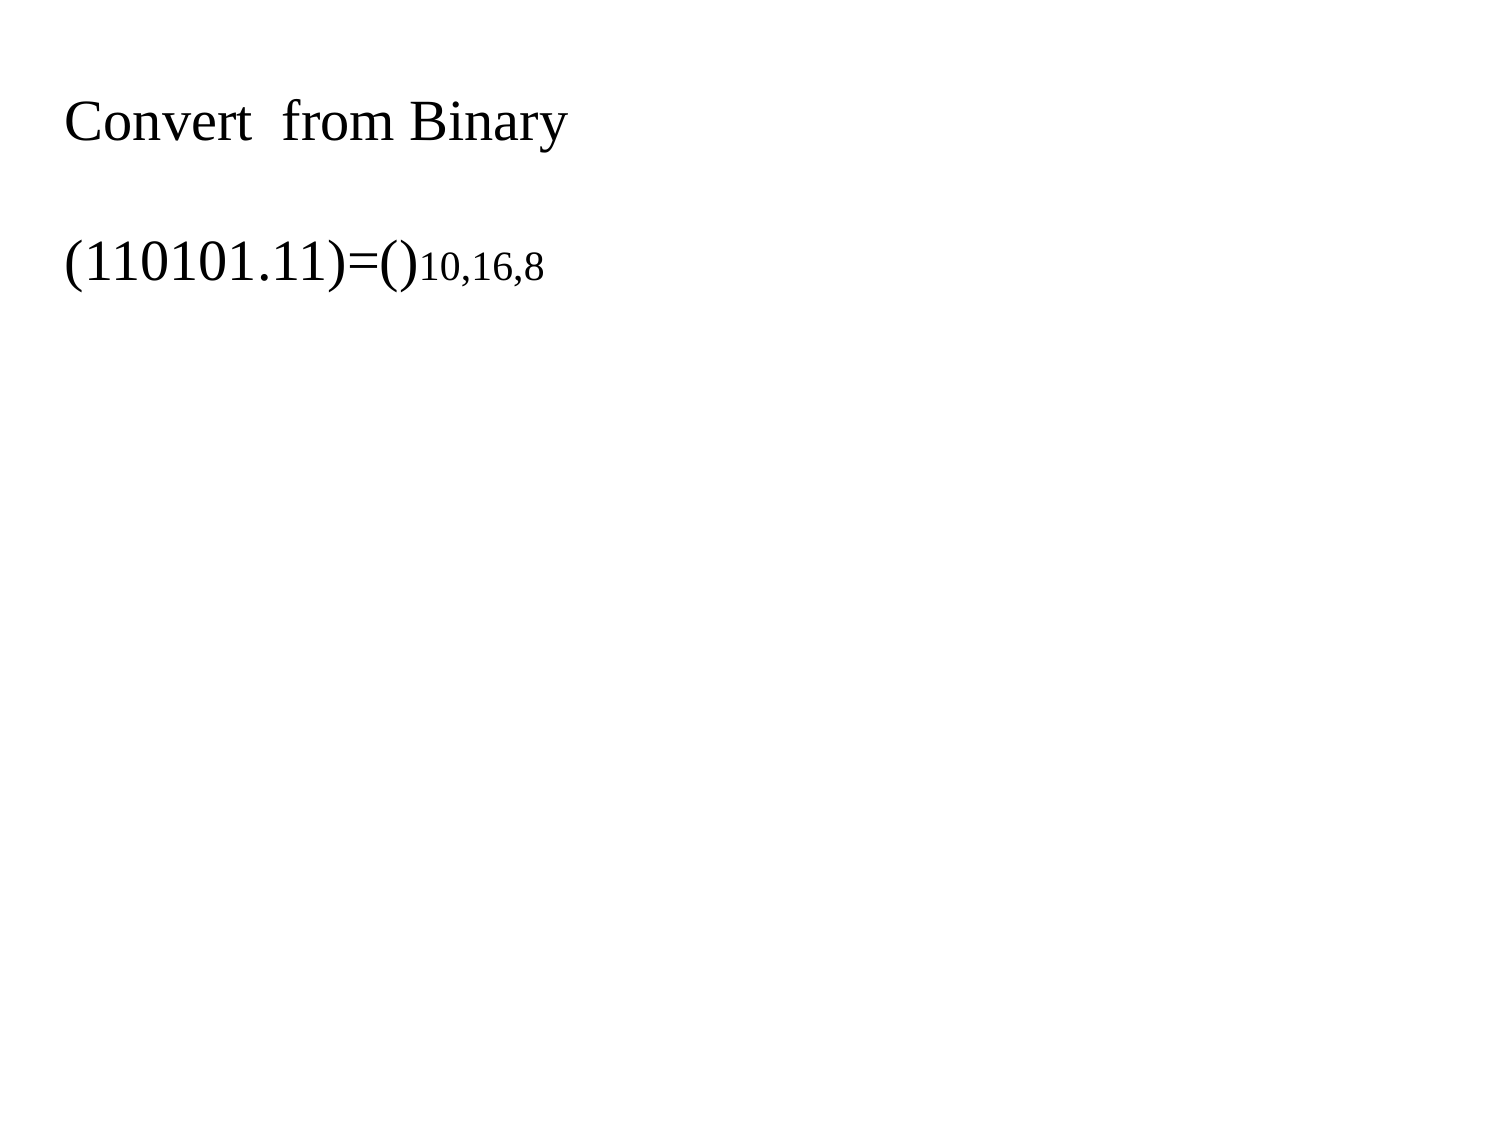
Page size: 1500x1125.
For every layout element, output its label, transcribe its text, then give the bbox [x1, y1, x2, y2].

text_box Convert from Binary (110101.11)=()10,16,8 [49, 75, 663, 345]
